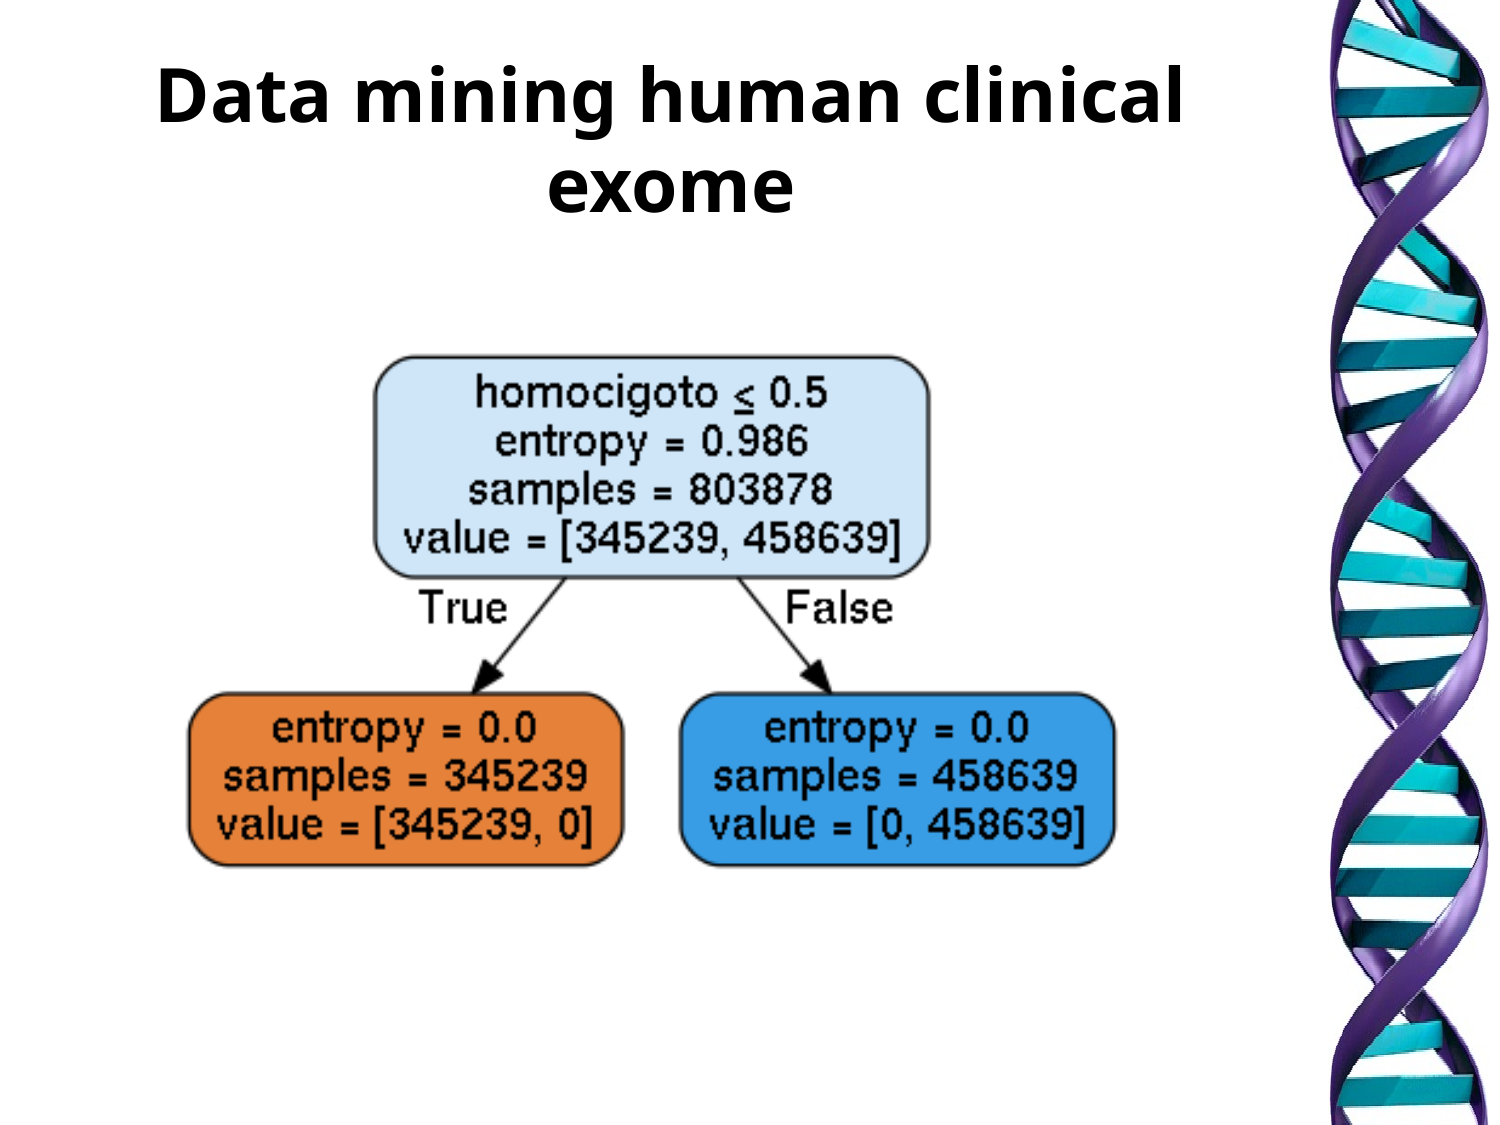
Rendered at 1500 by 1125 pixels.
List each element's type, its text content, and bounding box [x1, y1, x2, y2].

picture [1322, 0, 1500, 1125]
picture [177, 344, 1129, 879]
title Data mining human clinical exome [19, 46, 1317, 229]
